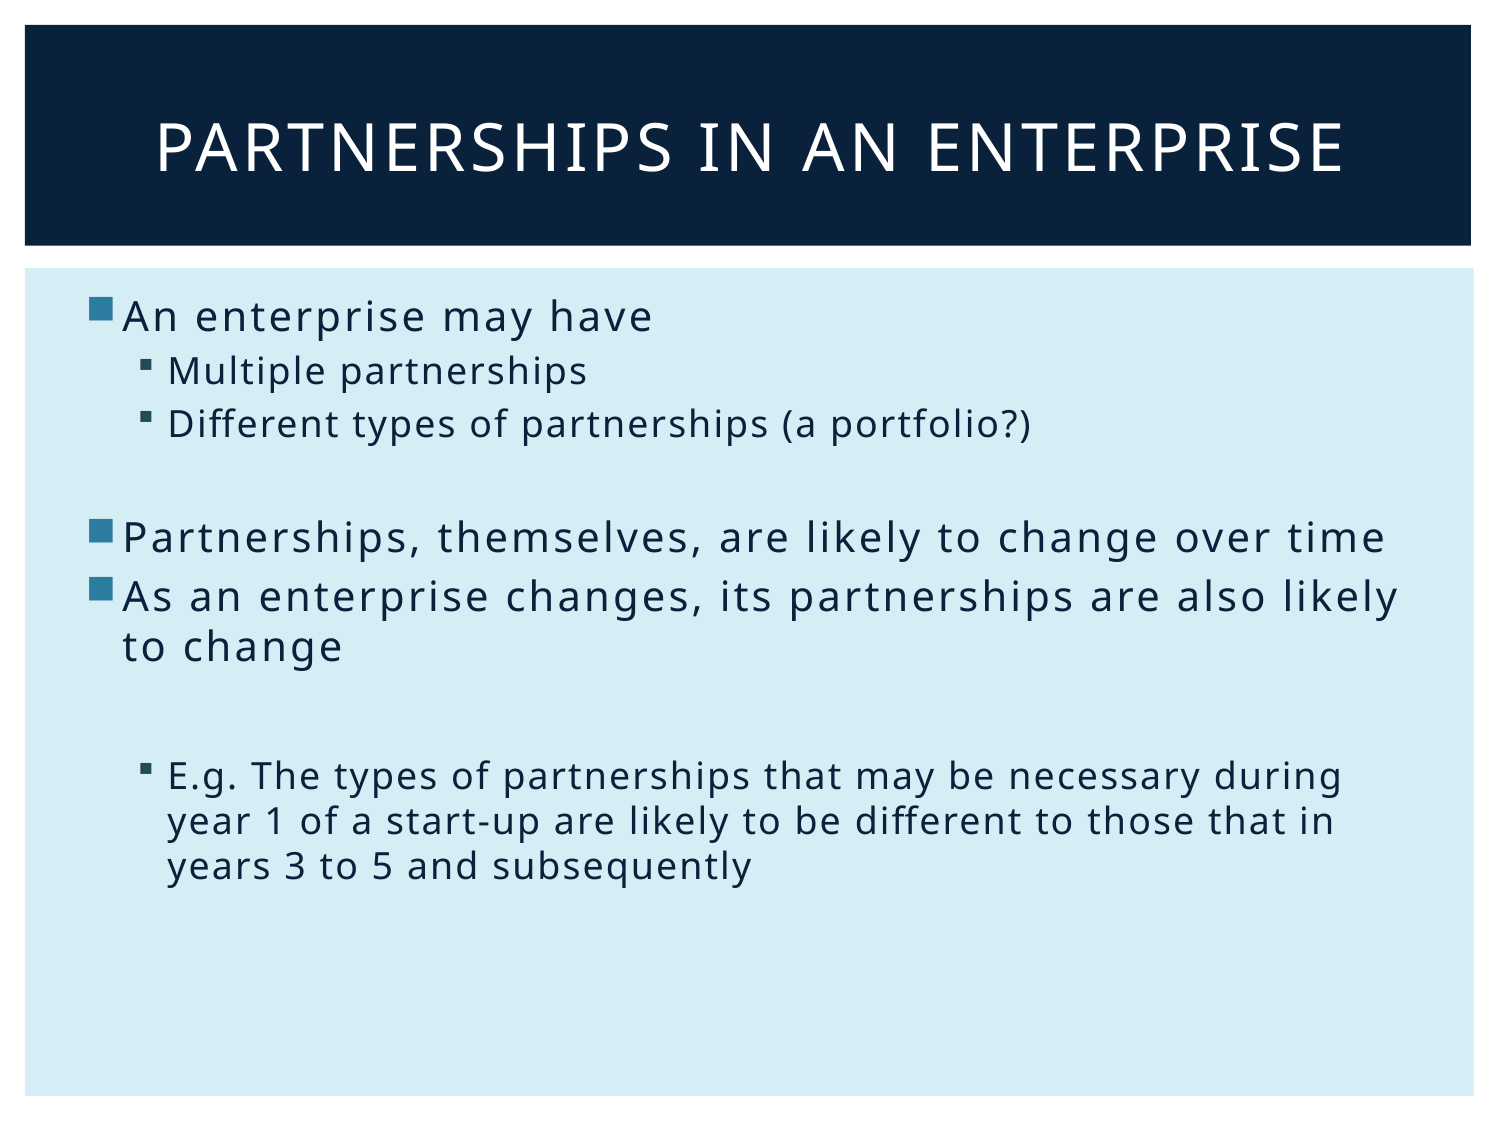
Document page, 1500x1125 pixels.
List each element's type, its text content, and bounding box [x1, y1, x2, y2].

list An enterprise may have Multiple partnerships Different types of partnerships (a portfolio?) Partnerships, themselves, are likely to change over time As an enterprise changes, its partnerships are also likely to change E.g. The types of partnerships that may be necessary during year 1 of a start-up are likely to be different to those that in years 3 to 5 and subsequently [62, 281, 1442, 1005]
title Partnerships in an Enterprise [62, 58, 1438, 232]
